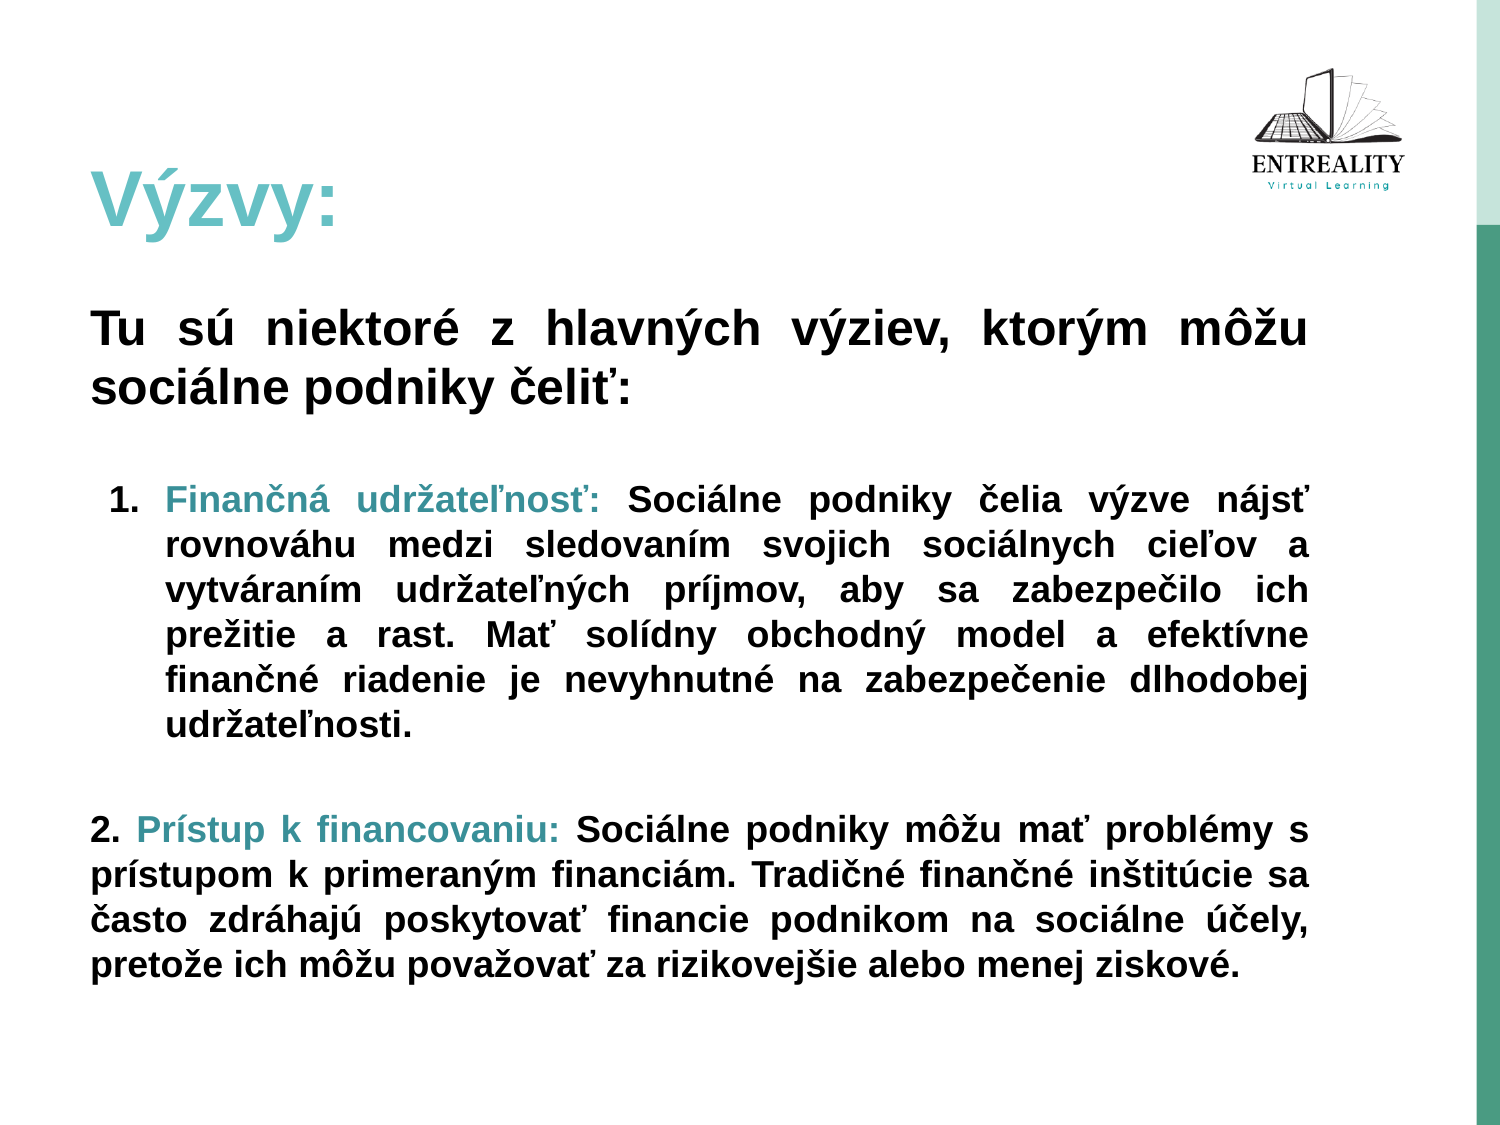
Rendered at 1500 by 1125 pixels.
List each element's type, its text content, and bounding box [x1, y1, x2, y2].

picture [1198, 0, 1458, 259]
title Výzvy: [75, 25, 1025, 250]
list Tu sú niektoré z hlavných výziev, ktorým môžu sociálne podniky čeliť: Finančná udržateľnosť: Sociálne podniky čelia výzve nájsť rovnováhu medzi sledovaním svojich sociálnych cieľov a vytváraním udržateľných príjmov, aby sa zabezpečilo ich prežitie a rast. Mať solídny obchodný model a efektívne finančné riadenie je nevyhnutné na zabezpečenie dlhodobej udržateľnosti. 2. Prístup k financovaniu: Sociálne podniky môžu mať problémy s prístupom k primeraným financiám. Tradičné finančné inštitúcie sa často zdráhajú poskytovať financie podnikom na sociálne účely, pretože ich môžu považovať za rizikovejšie alebo menej ziskové. [75, 287, 1325, 1005]
